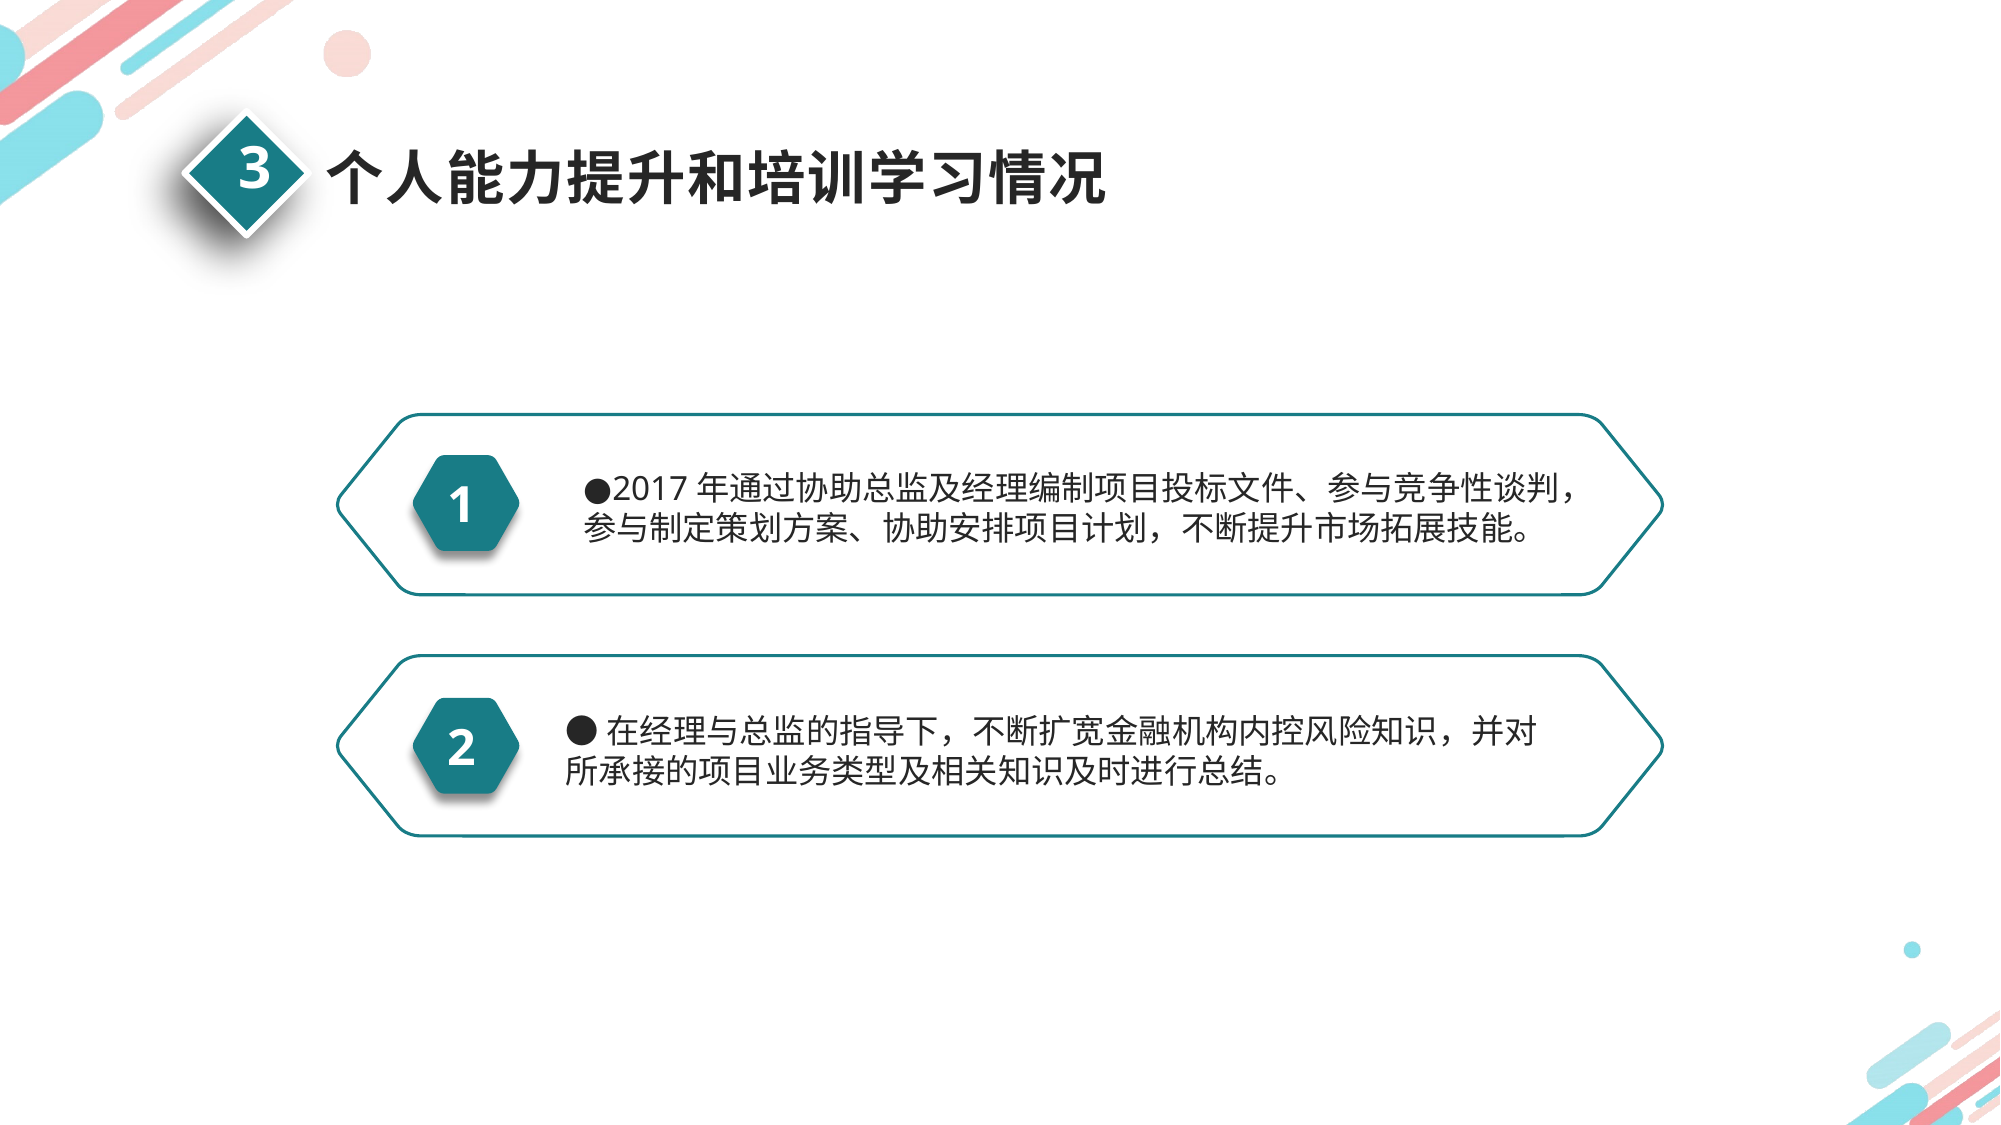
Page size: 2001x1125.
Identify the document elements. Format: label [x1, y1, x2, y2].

text_box [337, 414, 1663, 595]
text_box [184, 110, 1129, 236]
picture [0, 0, 528, 253]
picture [1818, 935, 2000, 1125]
text_box [337, 655, 1663, 837]
